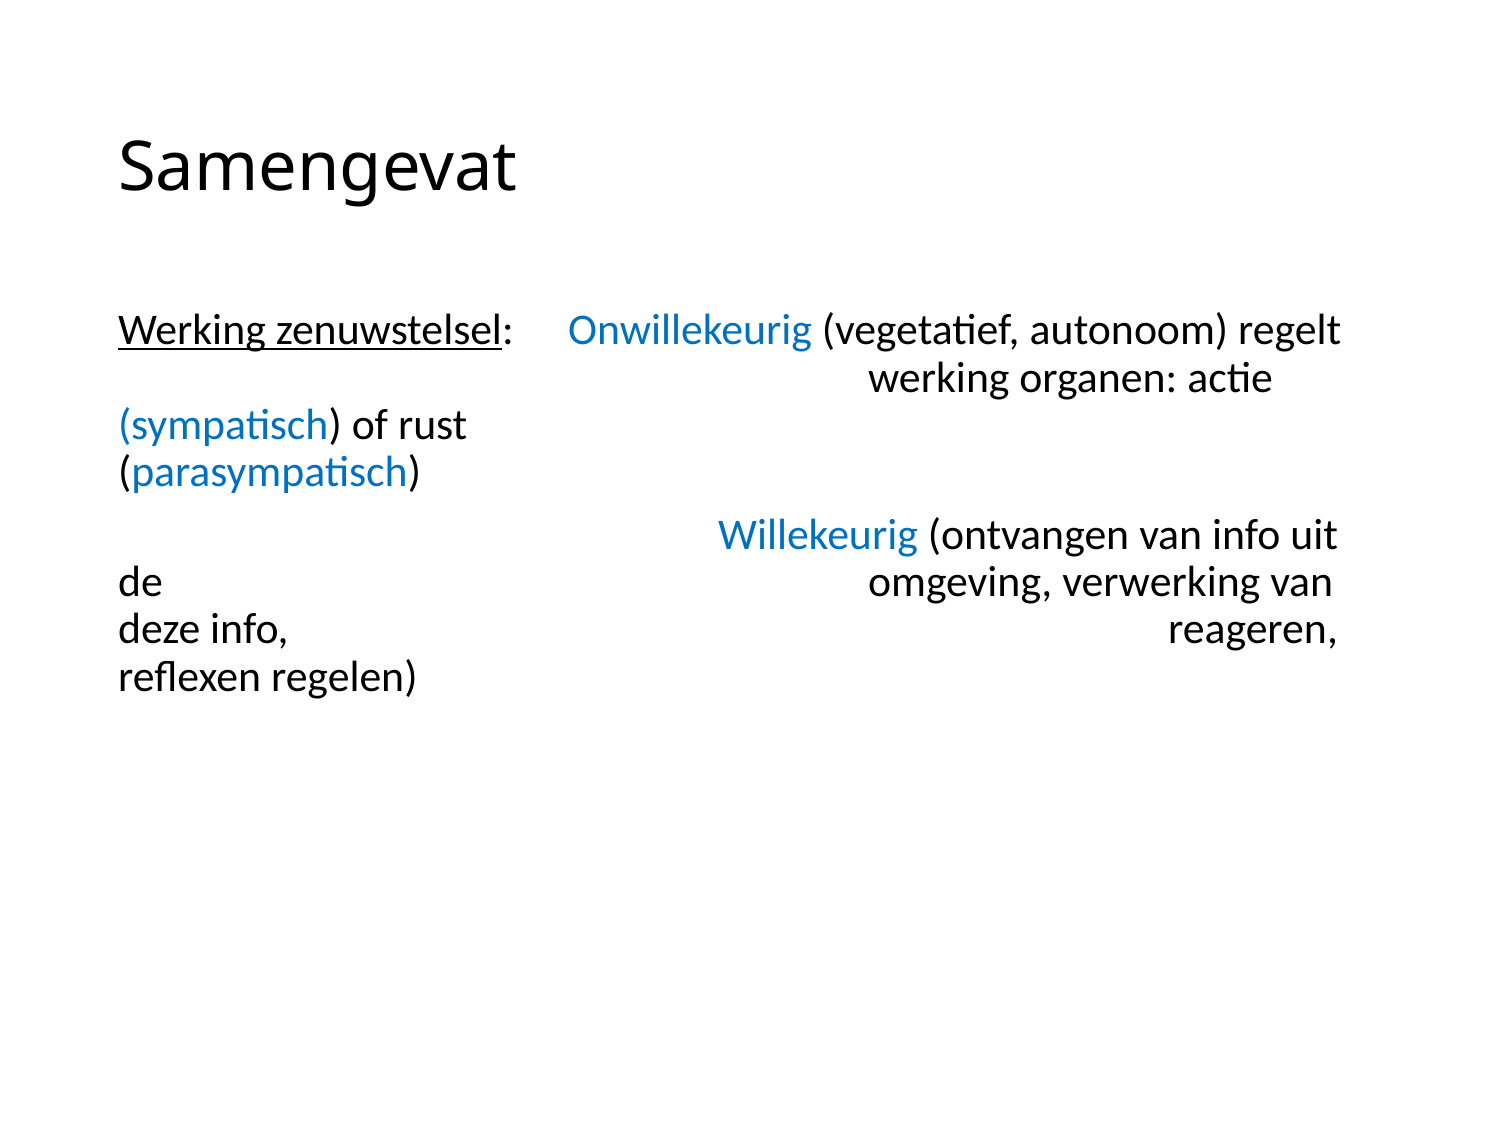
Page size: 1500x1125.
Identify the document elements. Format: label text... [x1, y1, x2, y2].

title Samengevat [103, 59, 1397, 278]
list Werking zenuwstelsel: Onwillekeurig (vegetatief, autonoom) regelt werking organen: actie (sympatisch) of rust (parasympatisch) Willekeurig (ontvangen van info uit de omgeving, verwerking van deze info, reageren, reflexen regelen) [103, 299, 1397, 1014]
